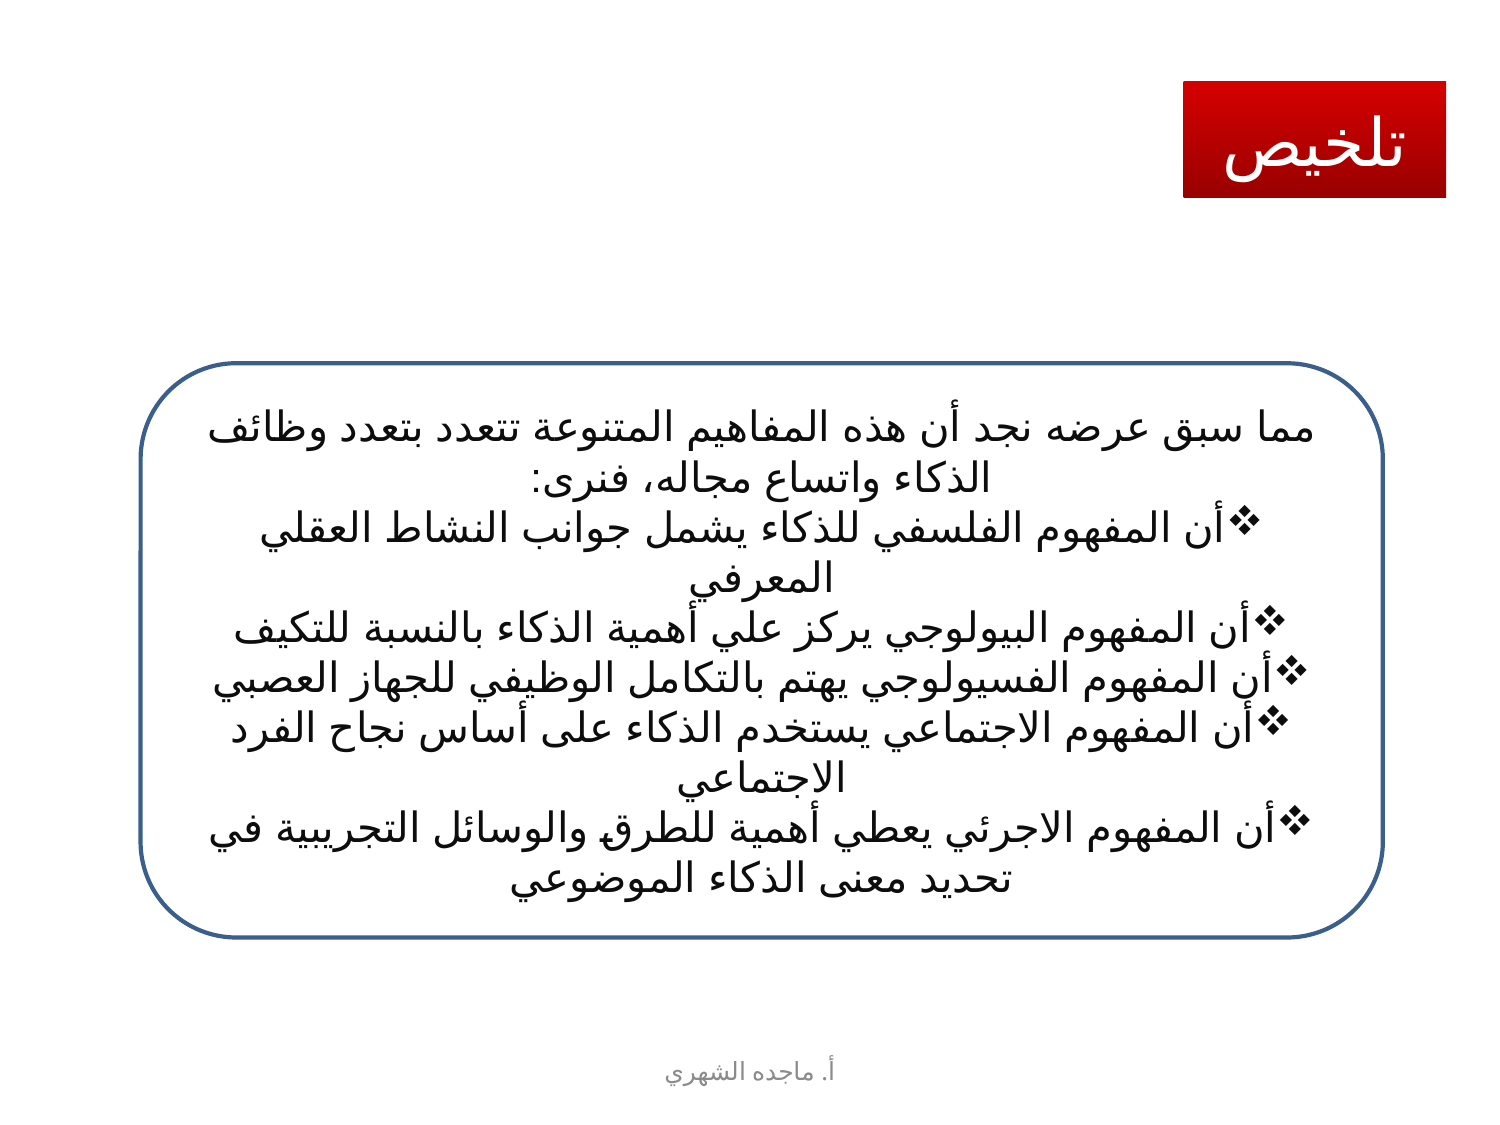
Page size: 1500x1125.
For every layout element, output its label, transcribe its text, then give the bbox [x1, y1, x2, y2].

text_box مما سبق عرضه نجد أن هذه المفاهيم المتنوعة تتعدد بتعدد وظائف الذكاء واتساع مجاله، فنرى: أن المفهوم الفلسفي للذكاء يشمل جوانب النشاط العقلي المعرفي أن المفهوم البيولوجي يركز علي أهمية الذكاء بالنسبة للتكيف أن المفهوم الفسيولوجي يهتم بالتكامل الوظيفي للجهاز العصبي أن المفهوم الاجتماعي يستخدم الذكاء على أساس نجاح الفرد الاجتماعي أن المفهوم الاجرئي يعطي أهمية للطرق والوسائل التجريبية في تحديد معنى الذكاء الموضوعي [138, 361, 1385, 940]
text_box تلخيص [1181, 80, 1448, 200]
footer أ. ماجده الشهري [512, 1042, 988, 1103]
